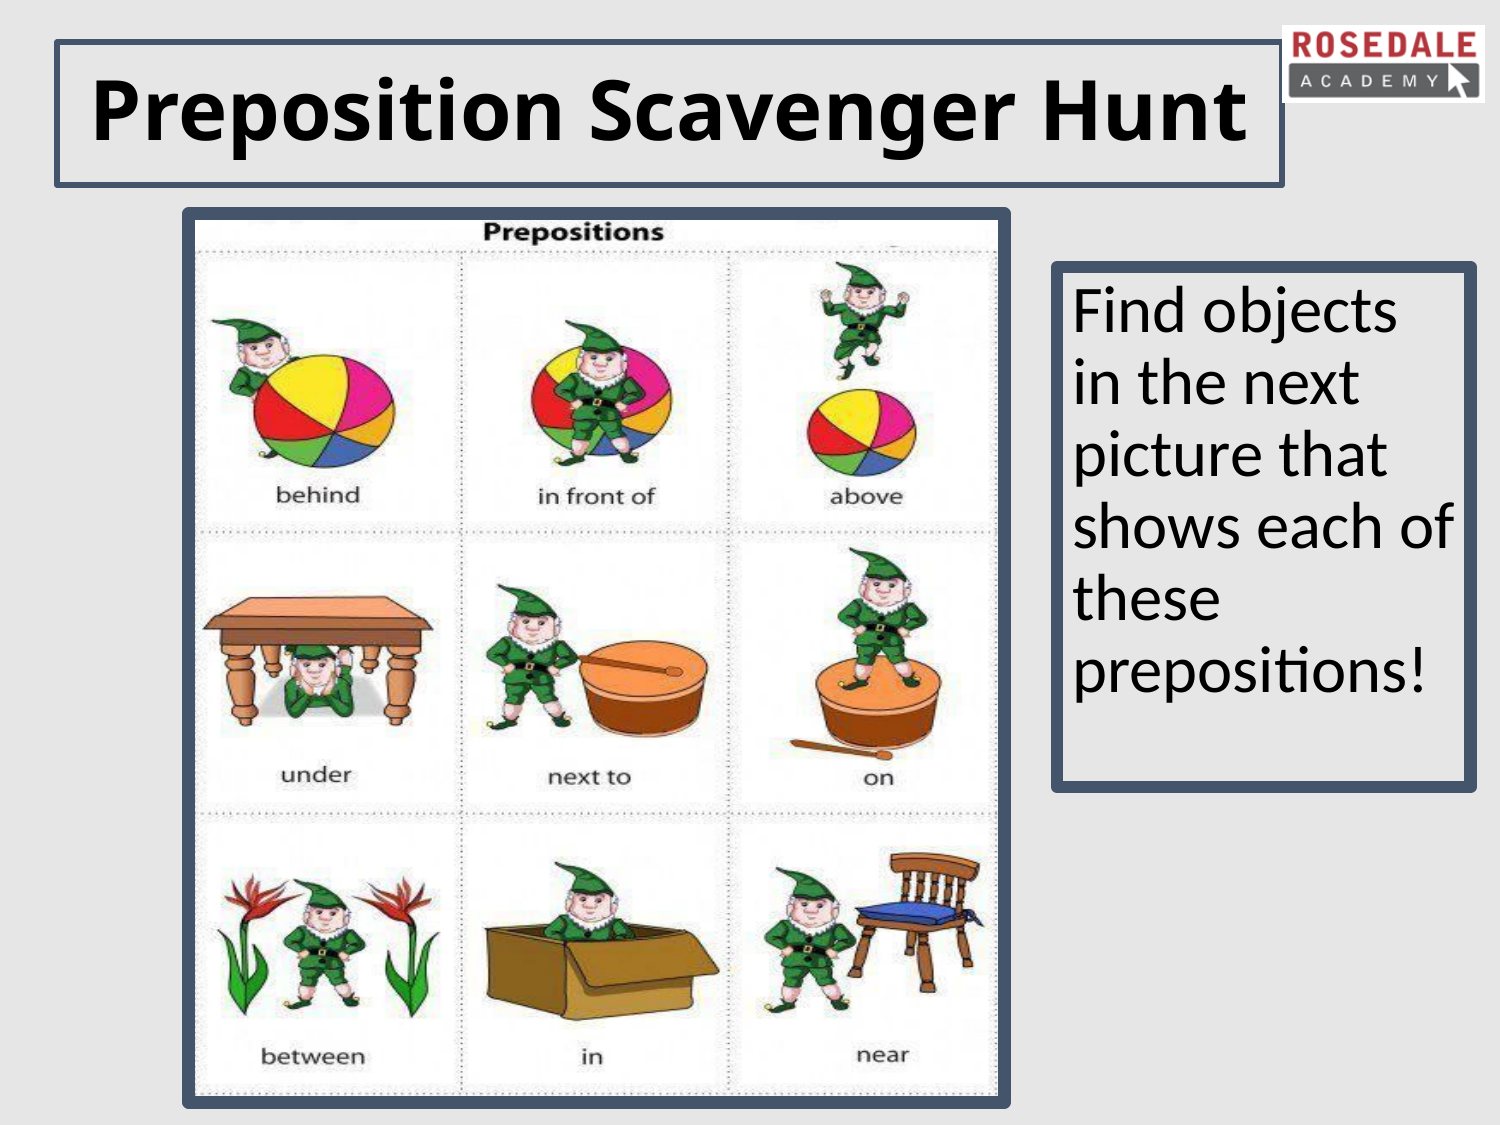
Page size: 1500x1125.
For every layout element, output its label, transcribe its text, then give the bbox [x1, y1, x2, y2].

title Preposition Scavenger Hunt [57, 42, 1283, 185]
list Find objects in the next picture that shows each of these prepositions! [1057, 267, 1471, 787]
picture [1282, 25, 1485, 103]
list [194, 219, 999, 1097]
